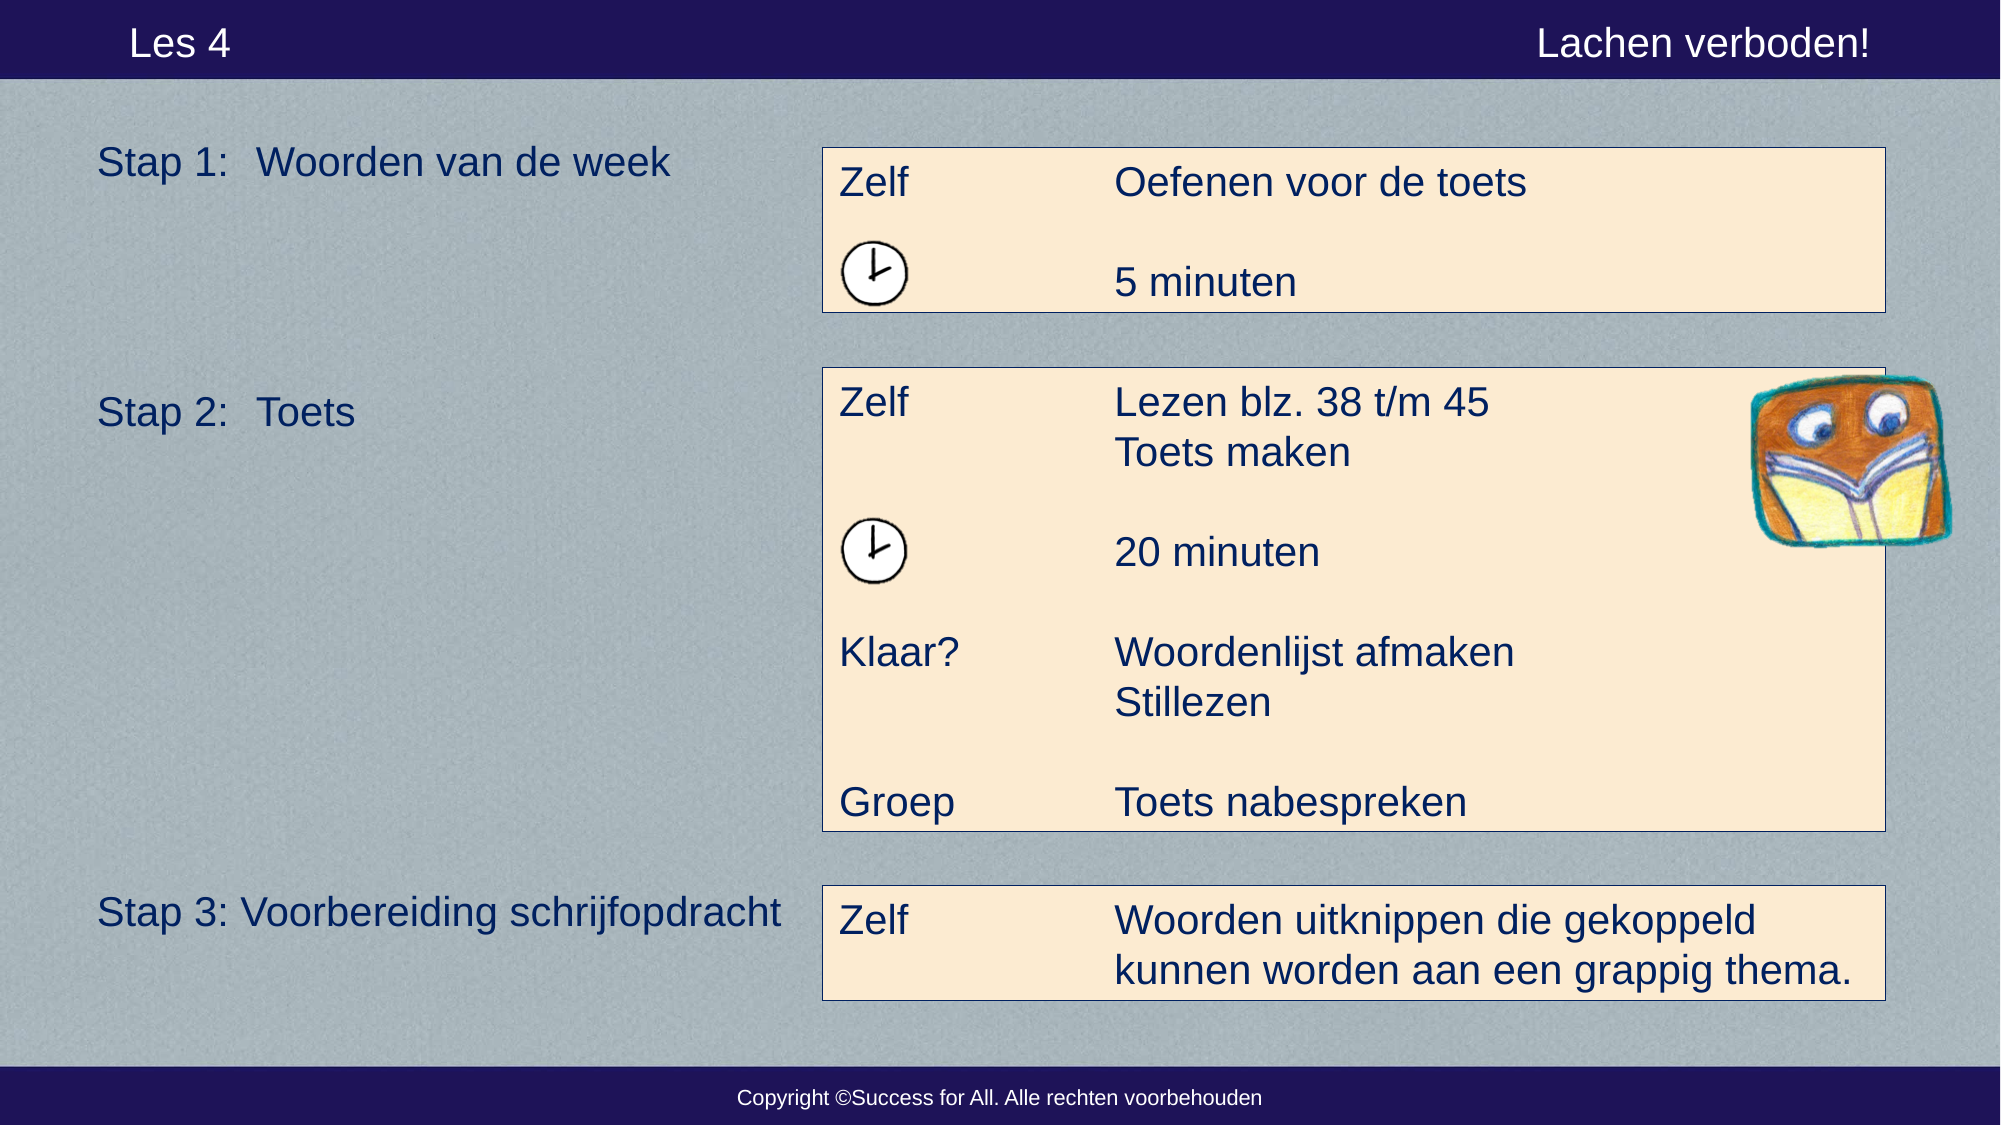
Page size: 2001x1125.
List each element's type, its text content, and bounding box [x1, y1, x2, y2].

text_box Zelf Lezen blz. 38 t/m 45 Toets maken 20 minuten Klaar? Woordenlijst afmaken Stillezen Groep Toets nabespreken [822, 367, 1886, 832]
picture [0, 0, 2001, 1125]
text_box Lachen verboden! [999, 8, 1886, 123]
text_box Stap 1: Woorden van de week Stap 2: Toets Stap 3: Voorbereiding schrijfopdracht [82, 127, 875, 943]
text_box Zelf Oefenen voor de toets 5 minuten [822, 147, 1886, 313]
text_box Copyright ©Success for All. Alle rechten voorbehouden [0, 1076, 2000, 1125]
text_box Les 4 [114, 8, 354, 73]
text_box Zelf Woorden uitknippen die gekoppeld kunnen worden aan een grappig thema. [822, 885, 1886, 1001]
